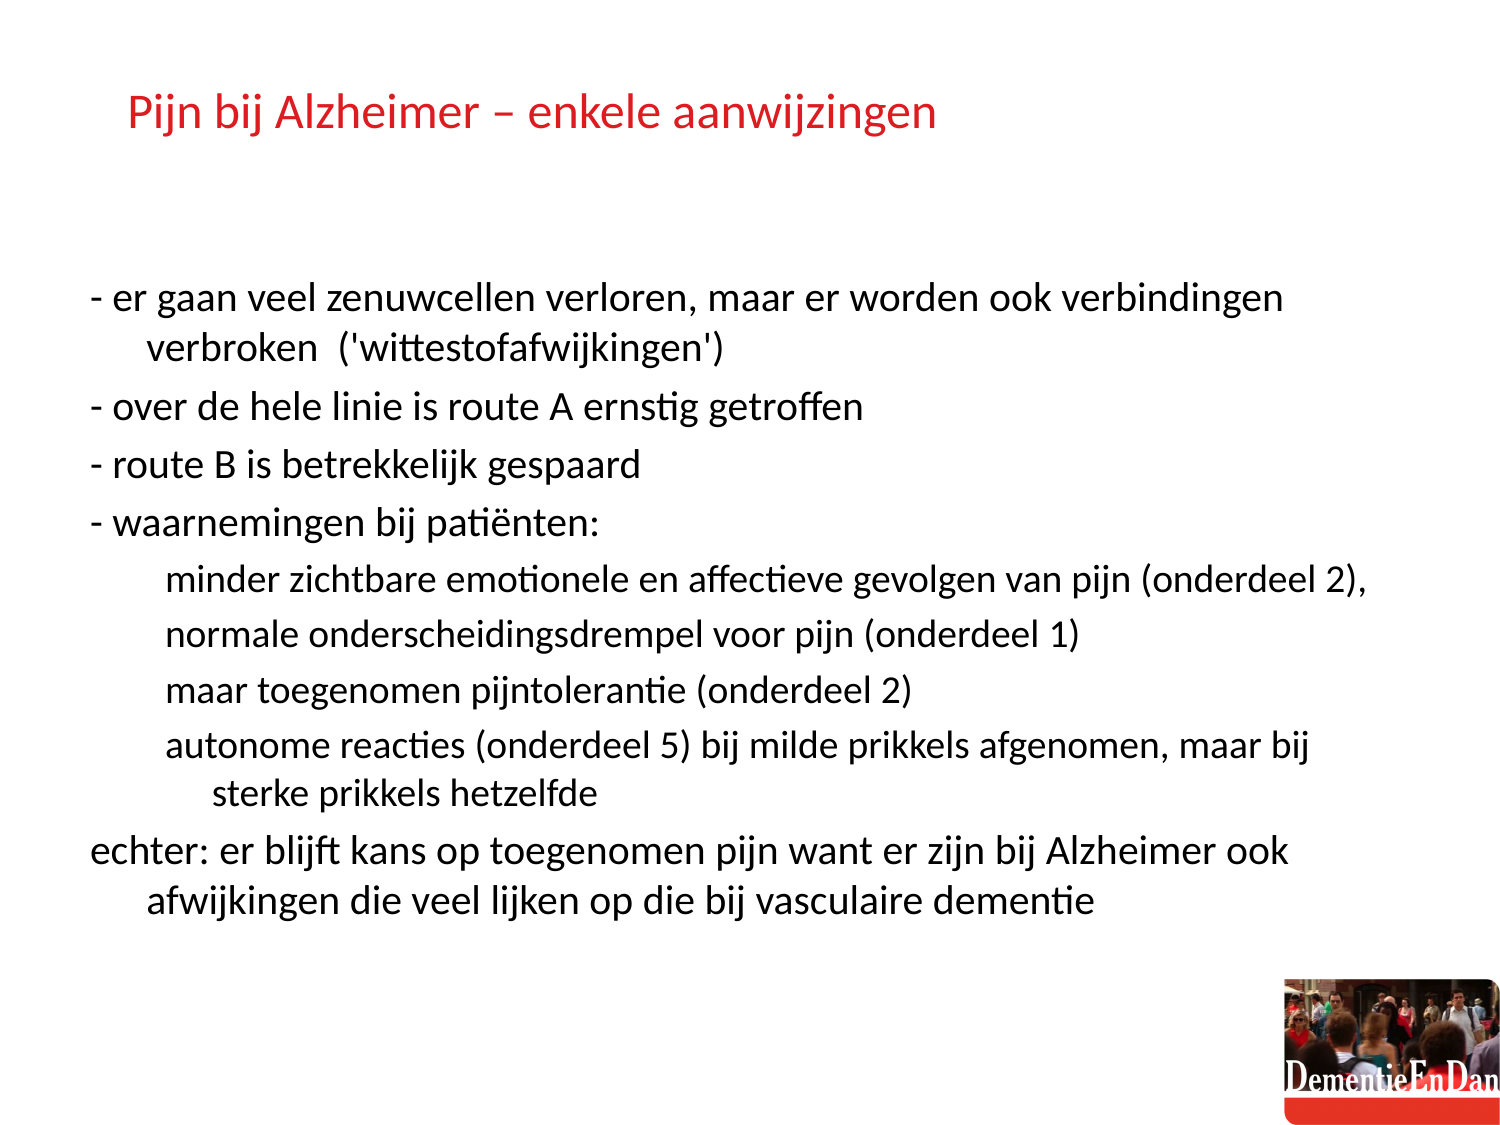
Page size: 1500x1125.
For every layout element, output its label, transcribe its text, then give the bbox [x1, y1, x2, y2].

text_box Pijn bij Alzheimer – enkele aanwijzingen [112, 71, 1400, 146]
picture [1283, 979, 1500, 1125]
list - er gaan veel zenuwcellen verloren, maar er worden ook verbindingen verbroken ('wittestofafwijkingen') - over de hele linie is route A ernstig getroffen - route B is betrekkelijk gespaard - waarnemingen bij patiënten: minder zichtbare emotionele en affectieve gevolgen van pijn (onderdeel 2), normale onderscheidingsdrempel voor pijn (onderdeel 1) maar toegenomen pijntolerantie (onderdeel 2) autonome reacties (onderdeel 5) bij milde prikkels afgenomen, maar bij sterke prikkels hetzelfde echter: er blijft kans op toegenomen pijn want er zijn bij Alzheimer ook afwijkingen die veel lijken op die bij vasculaire dementie [75, 262, 1425, 1005]
